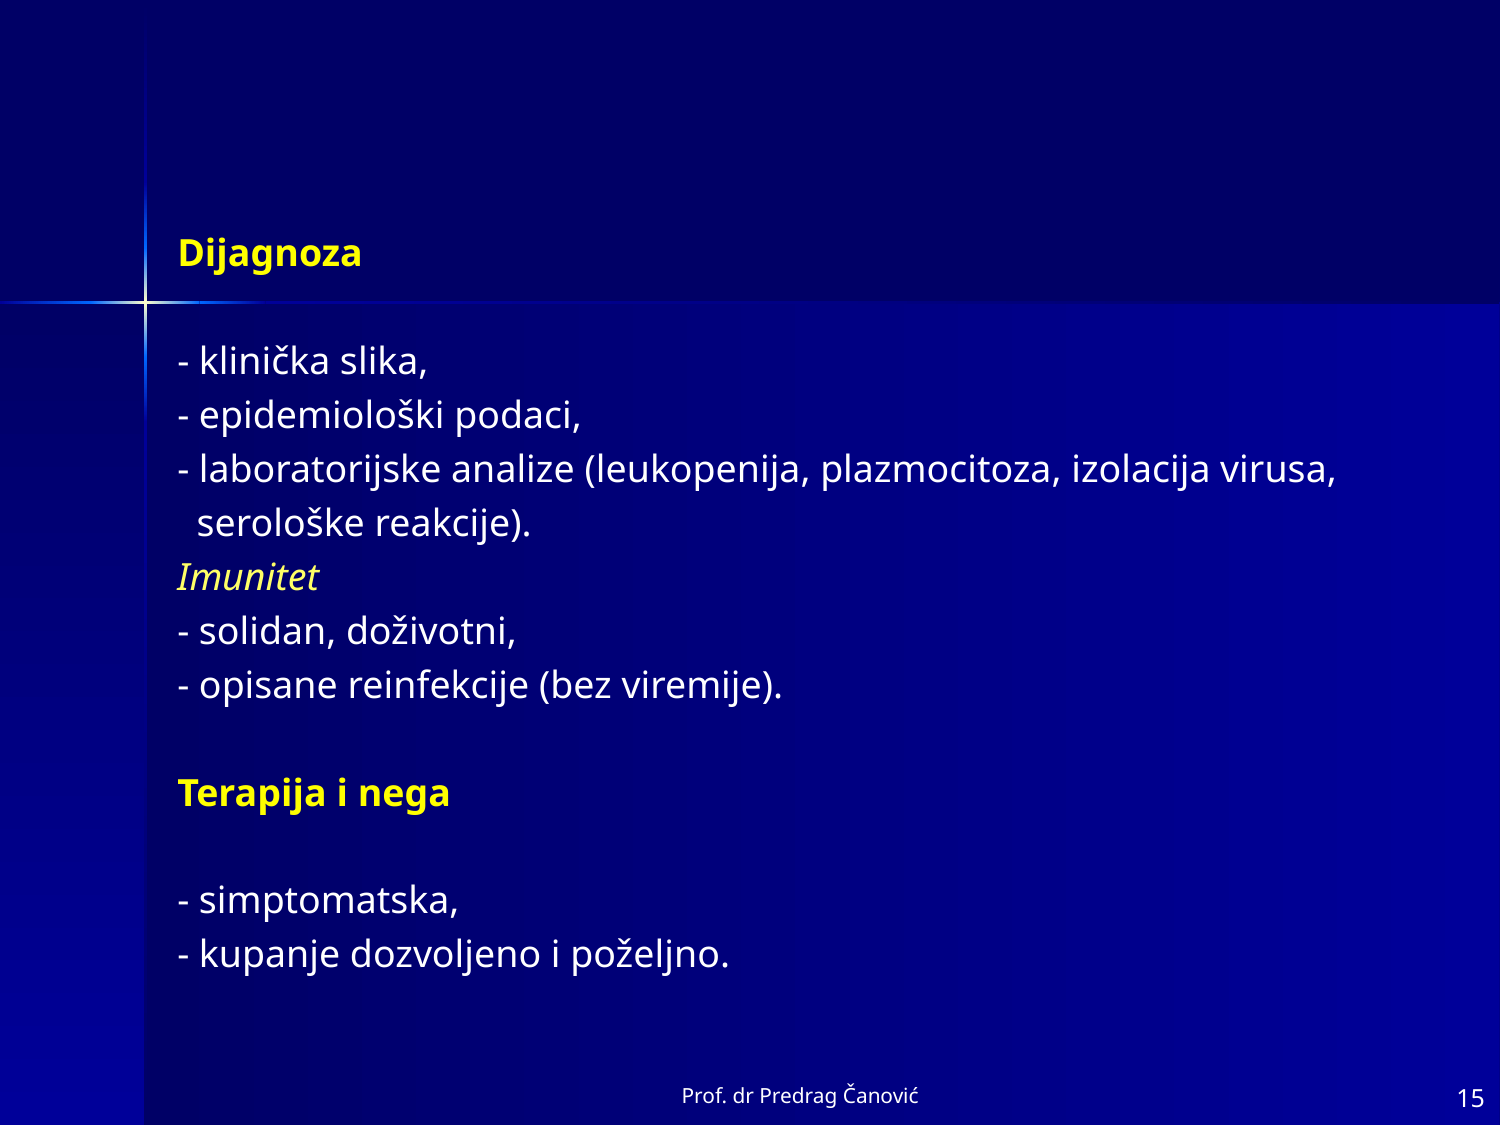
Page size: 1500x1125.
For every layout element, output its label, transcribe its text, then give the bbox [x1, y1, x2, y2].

text_box Dijagnoza - klinička slika, - epidemiološki podaci, - laboratorijske analize (leukopenija, plazmocitoza, izolacija virusa, serološke reakcije). Imunitet - solidan, doživotni, - opisane reinfekcije (bez viremije). Terapija i nega - simptomatska, - kupanje dozvoljeno i poželjno. [162, 212, 1438, 983]
slide_number 15 [1187, 1074, 1500, 1125]
footer Prof. dr Predrag Čanović [562, 1074, 1038, 1125]
